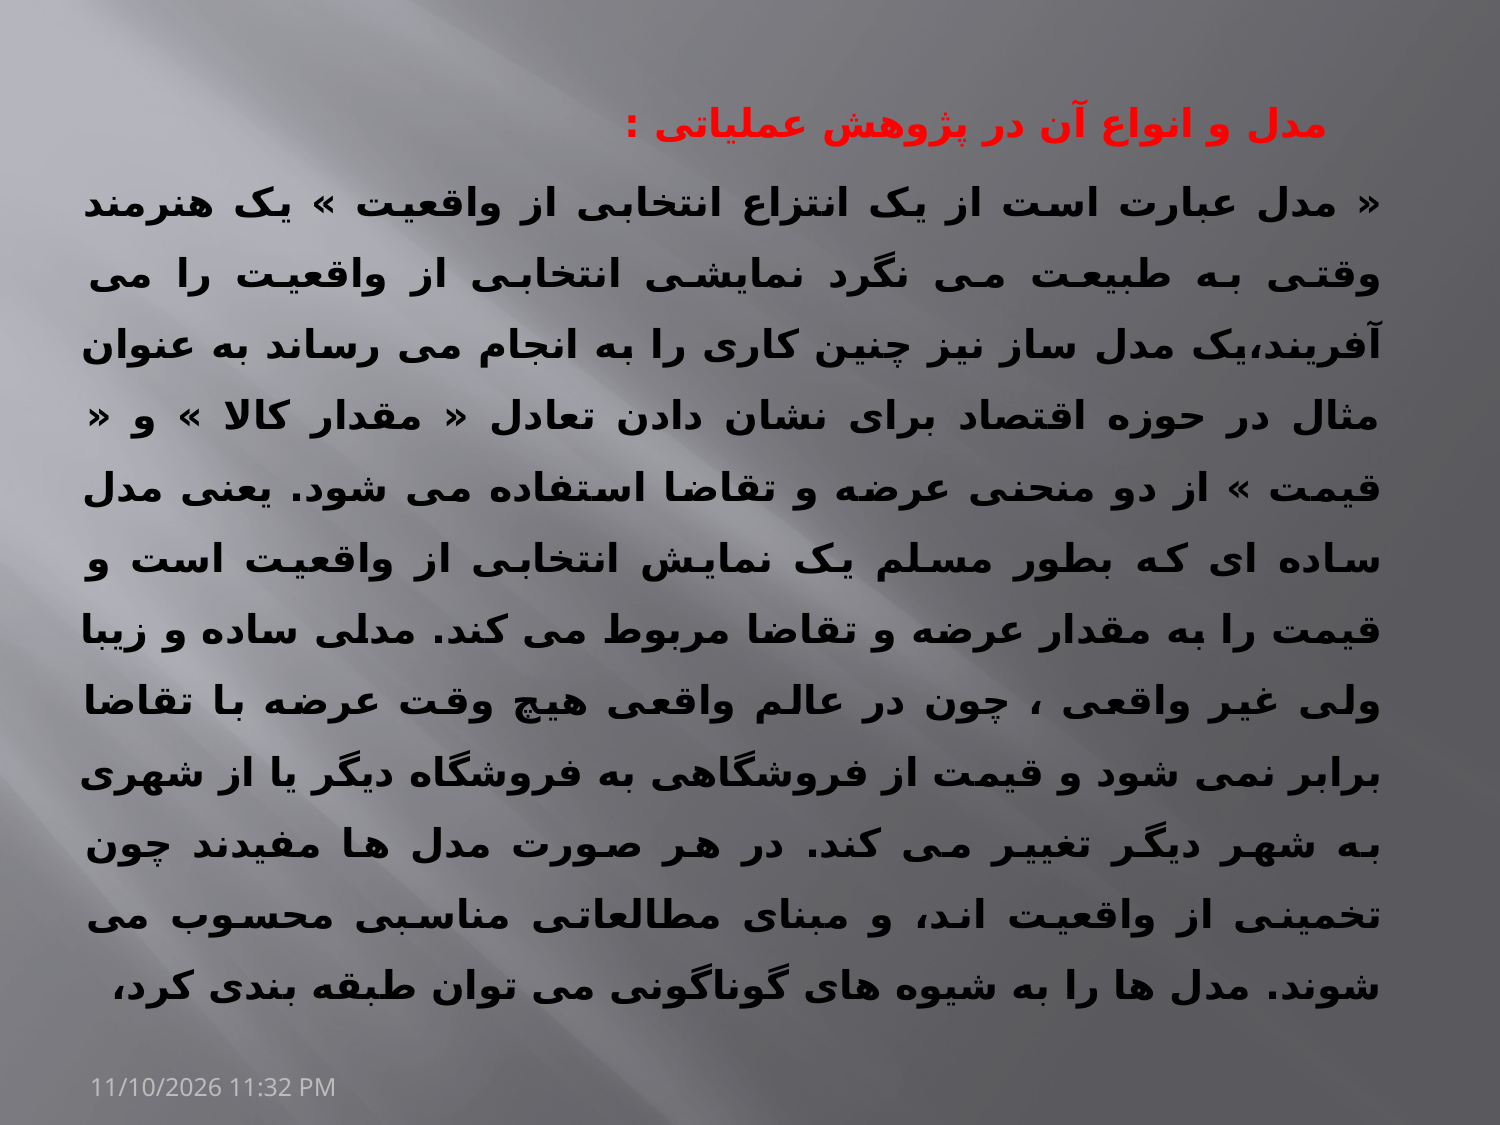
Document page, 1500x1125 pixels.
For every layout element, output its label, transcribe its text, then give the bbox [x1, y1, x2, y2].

slide_number 20/مارس/1 [75, 1052, 425, 1113]
list مدل­ و انواع آن در پژوهش عملیاتی : « مدل عبارت است از یک انتزاع انتخابی از واقعیت » یک هنرمند وقتی به طبیعت می نگرد نمایشی انتخابی از واقعیت را می آفریند،یک مدل ساز نیز چنین کاری را به انجام می رساند به عنوان مثال در حوزه اقتصاد برای نشان دادن تعادل « مقدار کالا » و « قیمت » از دو منحنی عرضه و تقاضا استفاده می شود. یعنی مدل ساده ای که بطور مسلم یک نمایش انتخابی از واقعیت است و قیمت را به مقدار عرضه و تقاضا مربوط می کند. مدلی ساده و زیبا ولی غیر واقعی ، چون در عالم واقعی هیچ وقت عرضه با تقاضا برابر نمی شود و قیمت از فروشگاهی به فروشگاه دیگر یا از شهری به شهر دیگر تغییر می کند. در هر صورت مدل ها مفیدند چون تخمینی از واقعیت اند، و مبنای مطالعاتی مناسبی محسوب می شوند. مدل ها را به شیوه های گوناگونی می توان طبقه بندی کرد، [64, 66, 1415, 1094]
